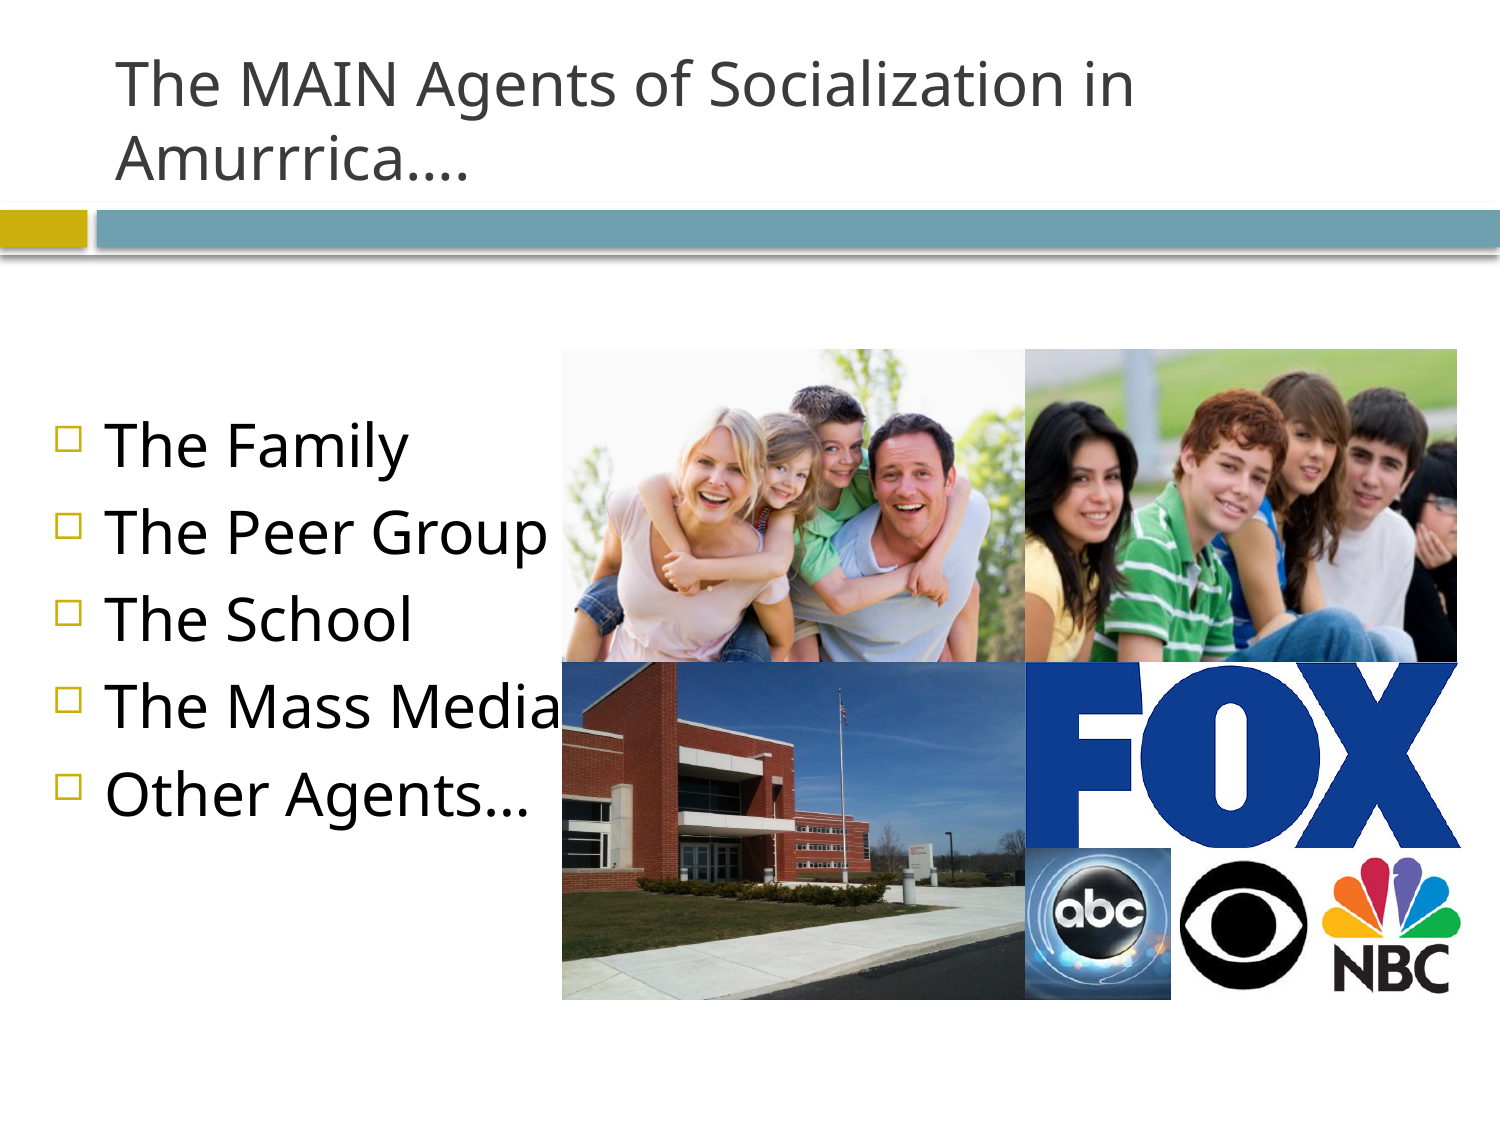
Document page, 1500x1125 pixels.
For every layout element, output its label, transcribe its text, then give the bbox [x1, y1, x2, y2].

list The Family The Peer Group The School The Mass Media Other Agents… [37, 399, 556, 838]
title The MAIN Agents of Socialization in Amurrrica…. [100, 37, 1438, 200]
picture [562, 349, 1463, 1001]
